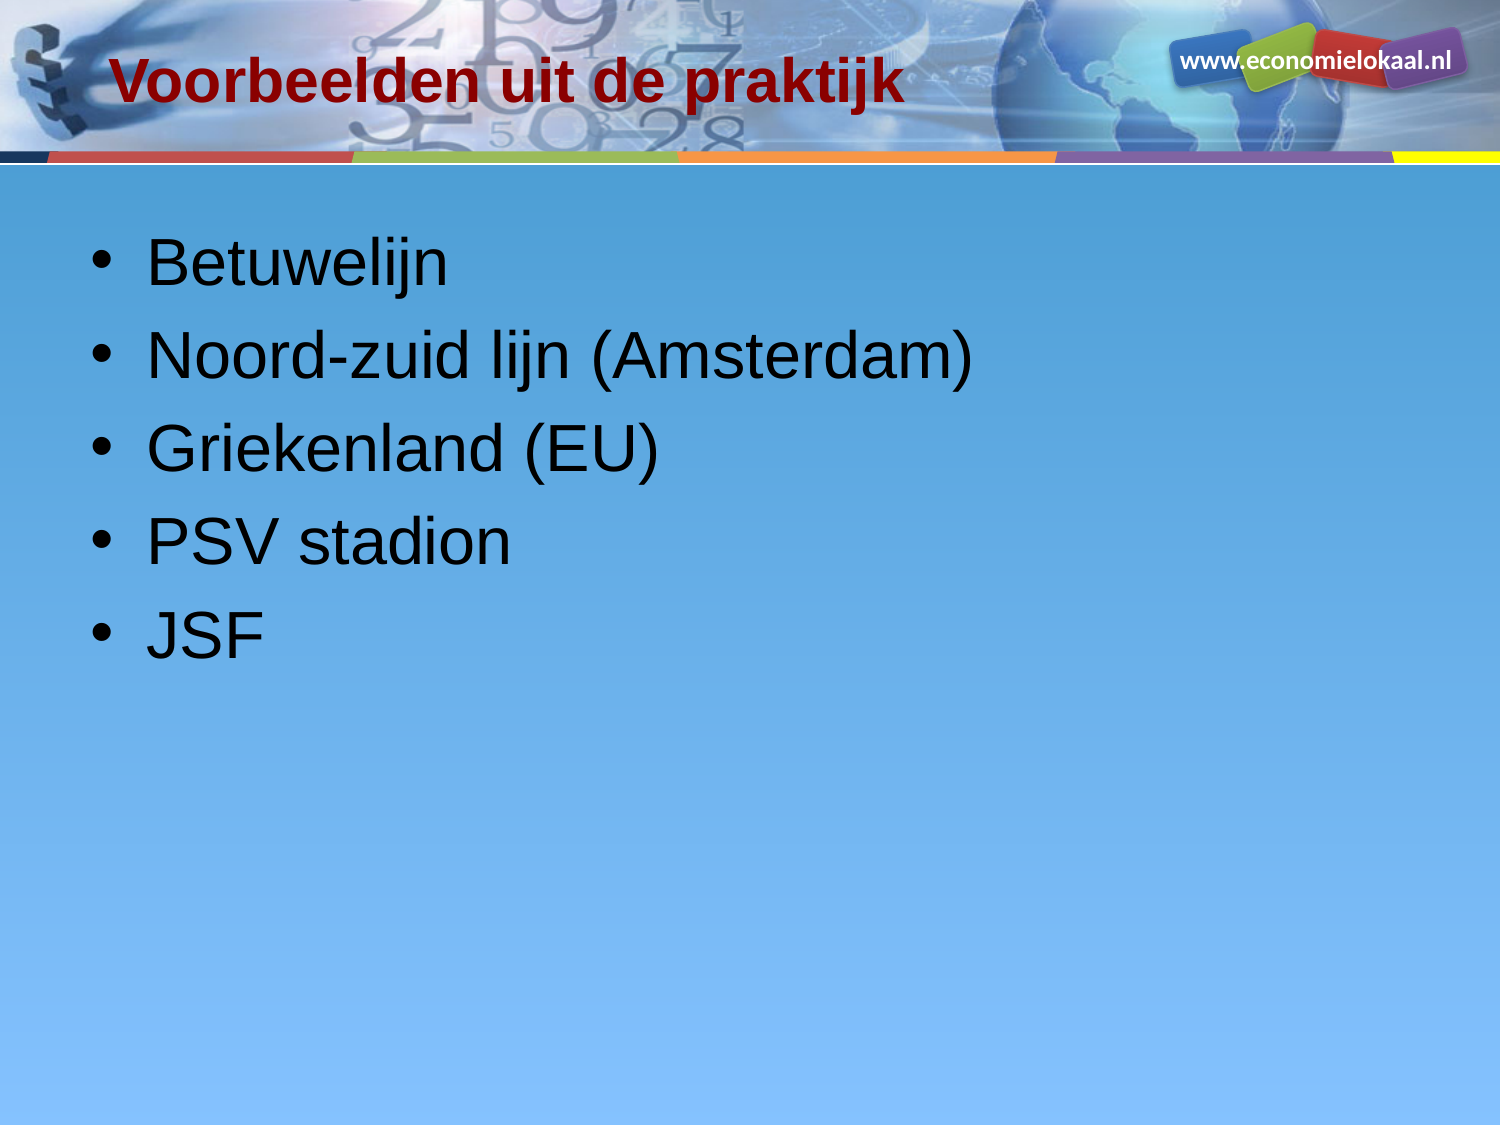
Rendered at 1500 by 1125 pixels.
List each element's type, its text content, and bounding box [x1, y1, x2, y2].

picture [0, 0, 1500, 151]
list Betuwelijn Noord-zuid lijn (Amsterdam) Griekenland (EU) PSV stadion JSF [74, 210, 1426, 1055]
title Voorbeelden uit de praktijk [93, 34, 1121, 120]
